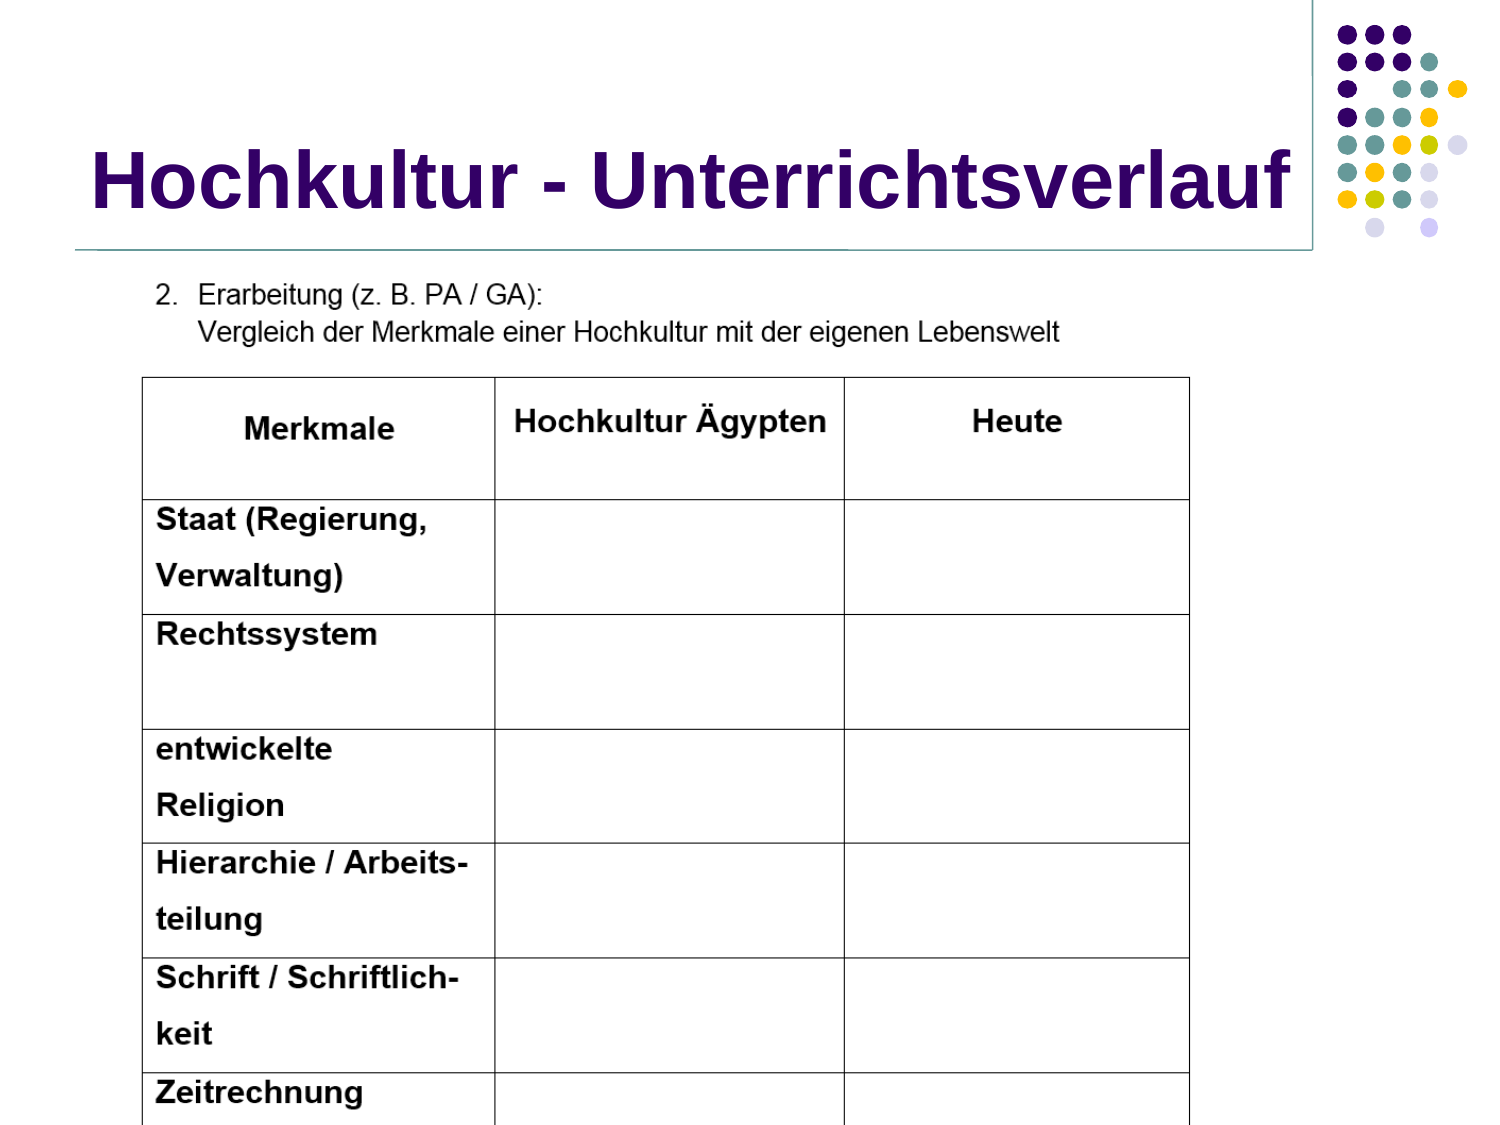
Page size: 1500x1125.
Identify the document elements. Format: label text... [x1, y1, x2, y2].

title Hochkultur - Unterrichtsverlauf [75, 20, 1313, 233]
picture [111, 278, 1224, 1125]
